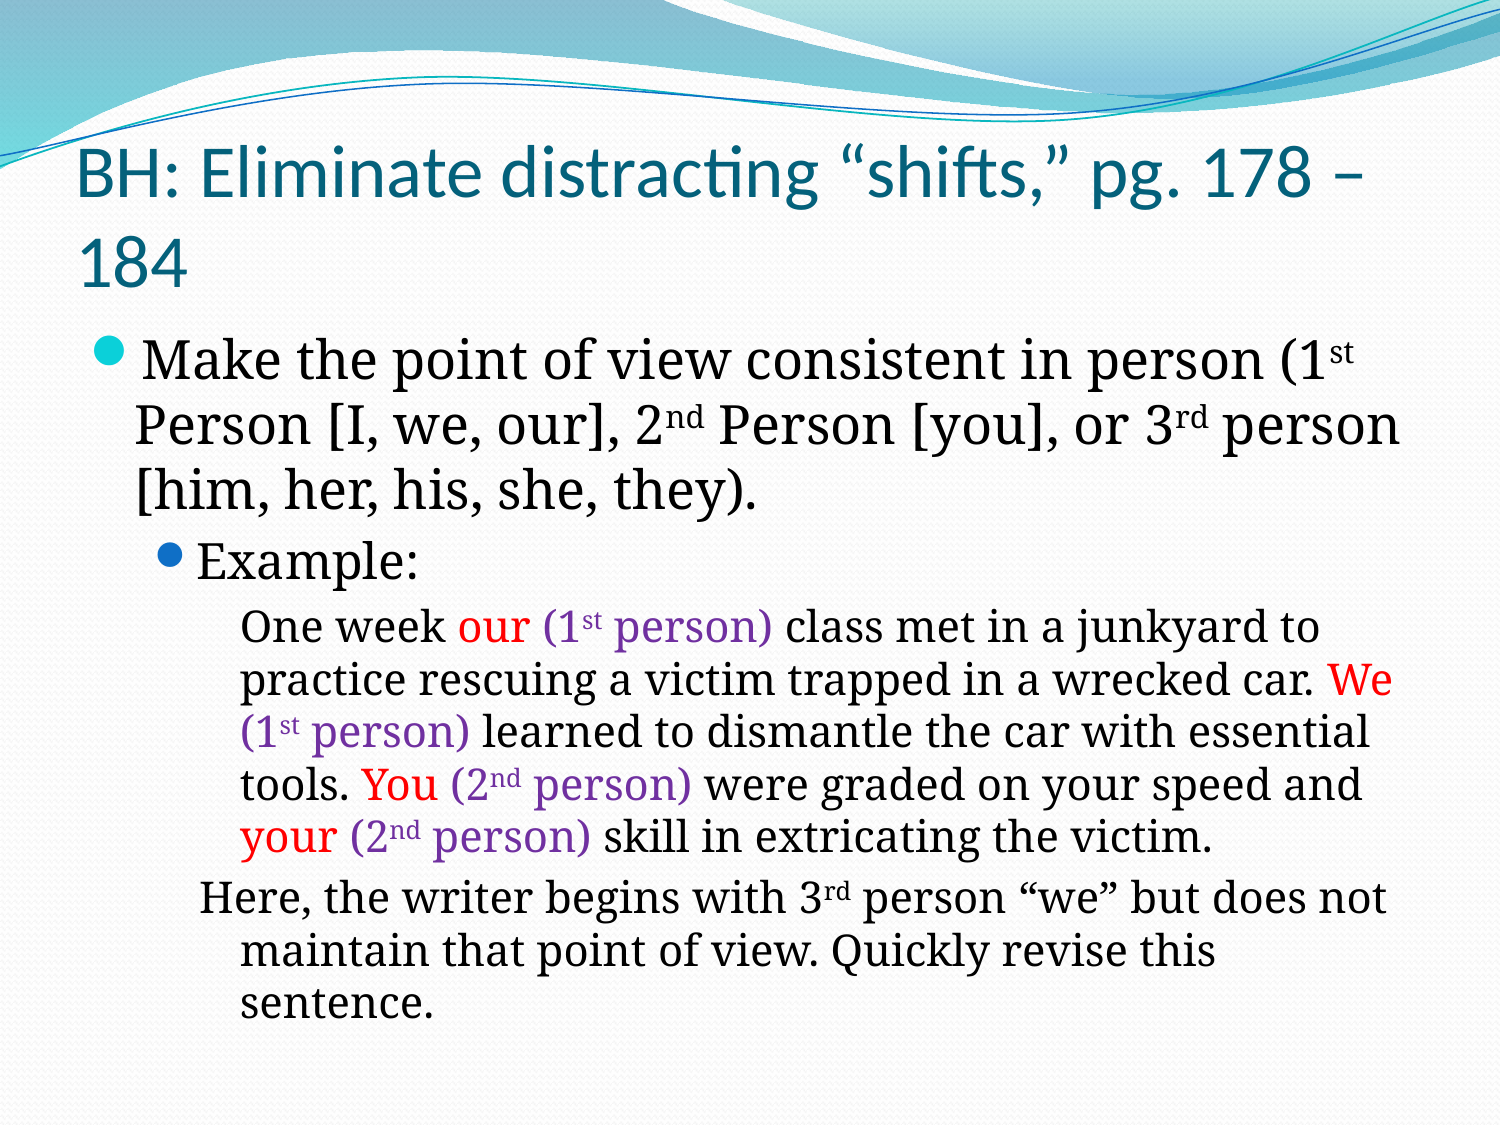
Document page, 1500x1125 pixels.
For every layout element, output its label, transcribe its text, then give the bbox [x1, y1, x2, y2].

list Make the point of view consistent in person (1st Person [I, we, our], 2nd Person [you], or 3rd person [him, her, his, she, they). Example: One week our (1st person) class met in a junkyard to practice rescuing a victim trapped in a wrecked car. We (1st person) learned to dismantle the car with essential tools. You (2nd person) were graded on your speed and your (2nd person) skill in extricating the victim. Here, the writer begins with 3rd person “we” but does not maintain that point of view. Quickly revise this sentence. [75, 317, 1425, 1038]
title BH: Eliminate distracting “shifts,” pg. 178 – 184 [75, 115, 1425, 303]
